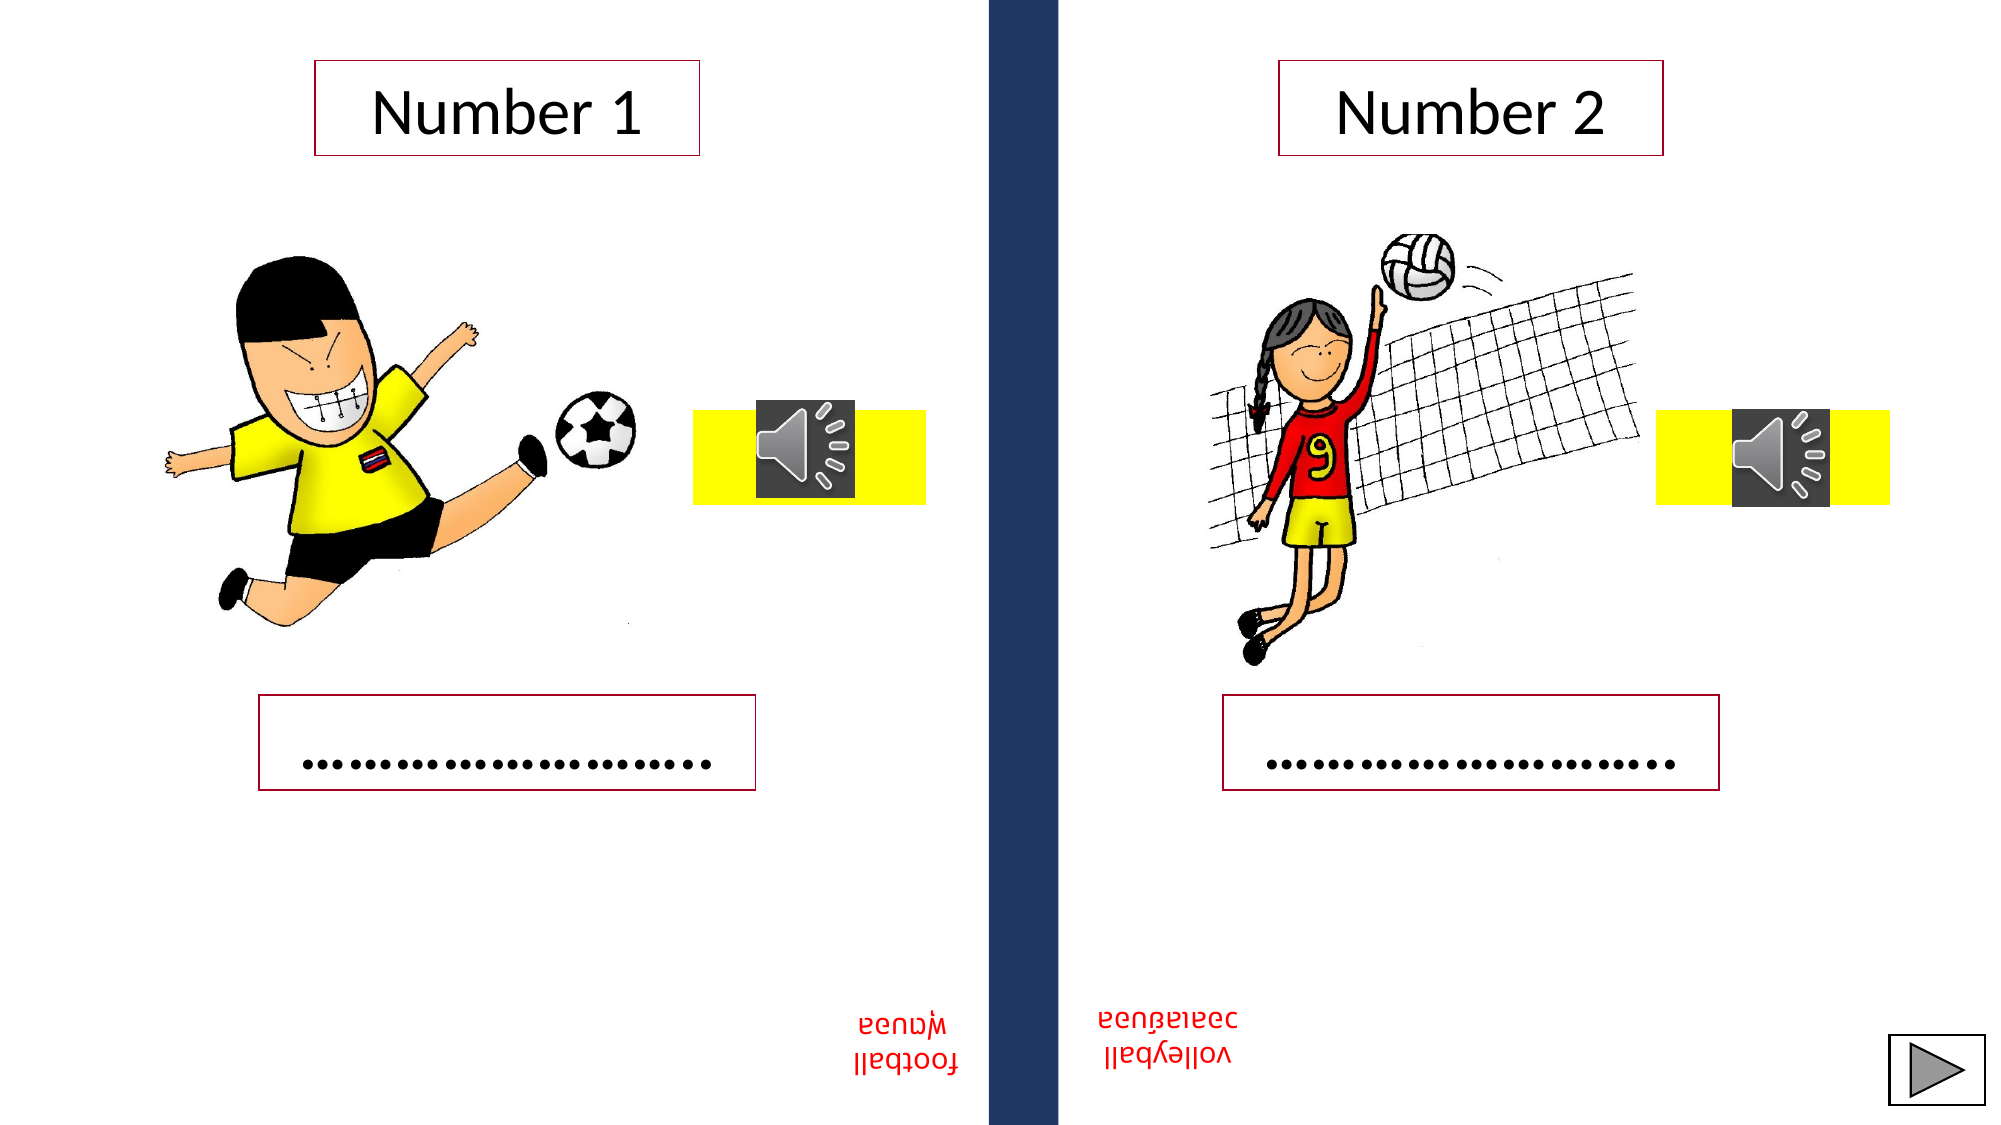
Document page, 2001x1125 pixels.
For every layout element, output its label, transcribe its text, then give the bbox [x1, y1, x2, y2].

text_box [1888, 1034, 1986, 1106]
text_box Number 1 [315, 60, 700, 156]
text_box Number 2 [1278, 60, 1664, 156]
picture [1167, 234, 1640, 682]
table_header [1832, 410, 1890, 505]
table_header [693, 410, 926, 505]
text_box [988, 0, 1059, 1125]
table_header [1656, 410, 1731, 505]
picture [141, 245, 643, 646]
text_box football ฟุตบอล [809, 1005, 996, 1091]
text_box volleyball วอลเลย์บอล [1056, 999, 1279, 1084]
picture [1731, 407, 1832, 508]
text_box …………………….. [1222, 695, 1720, 790]
text_box …………………….. [259, 695, 756, 790]
picture [755, 398, 856, 499]
